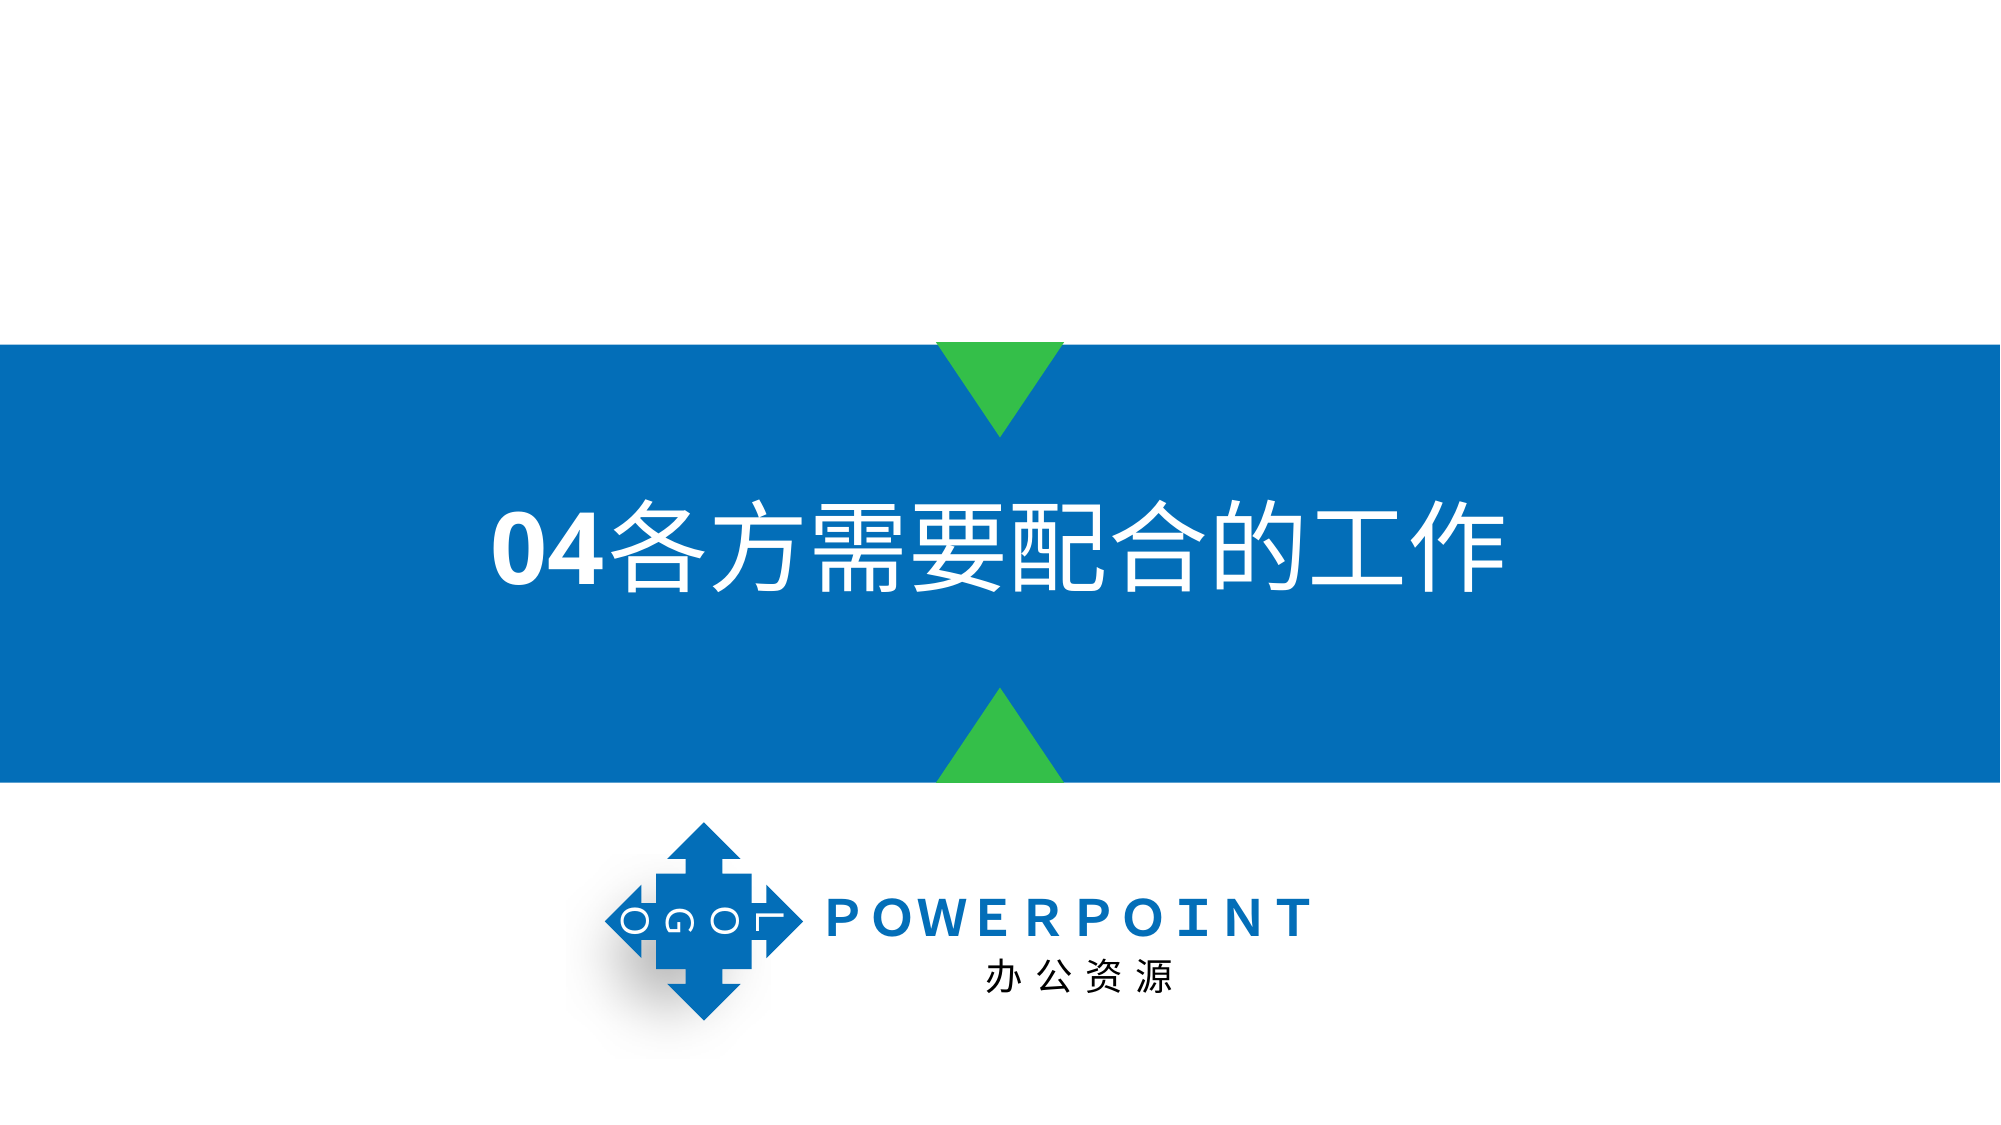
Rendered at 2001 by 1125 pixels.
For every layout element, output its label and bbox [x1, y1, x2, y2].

text_box [935, 614, 1065, 783]
text_box [475, 476, 1525, 614]
text_box [0, 344, 2000, 784]
text_box [935, 342, 1065, 476]
text_box [604, 822, 1358, 1021]
